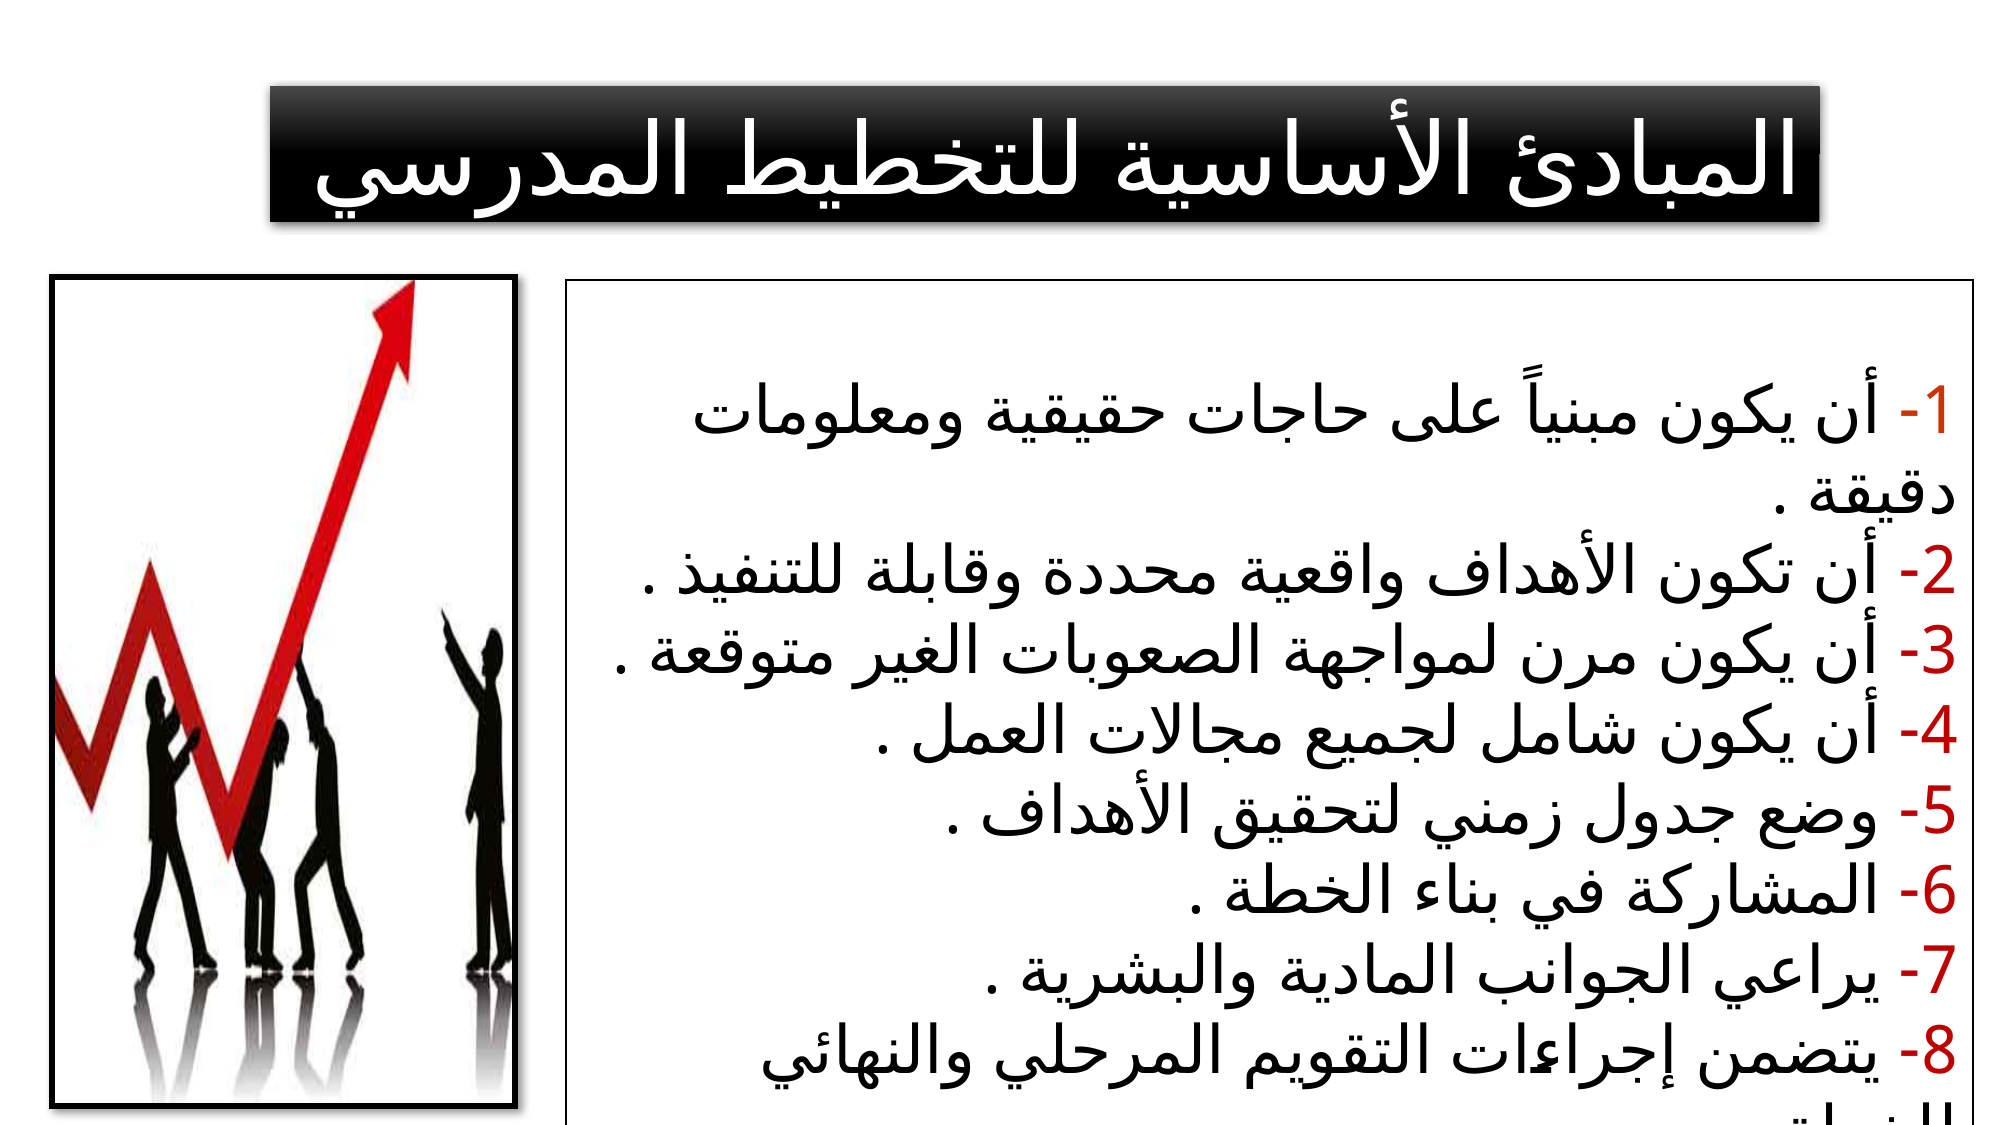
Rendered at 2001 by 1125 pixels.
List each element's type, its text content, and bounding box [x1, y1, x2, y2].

picture [55, 279, 513, 1103]
text_box المبادئ الأساسية للتخطيط المدرسي [270, 86, 1820, 222]
text_box 1- أن يكون مبنياً على حاجات حقيقية ومعلومات دقيقة . 2- أن تكون الأهداف واقعية محددة وقابلة للتنفيذ . 3- أن يكون مرن لمواجهة الصعوبات الغير متوقعة . 4- أن يكون شامل لجميع مجالات العمل . 5- وضع جدول زمني لتحقيق الأهداف . 6- المشاركة في بناء الخطة . 7- يراعي الجوانب المادية والبشرية . 8- يتضمن إجراءات التقويم المرحلي والنهائي للخطة . [565, 279, 1974, 1125]
